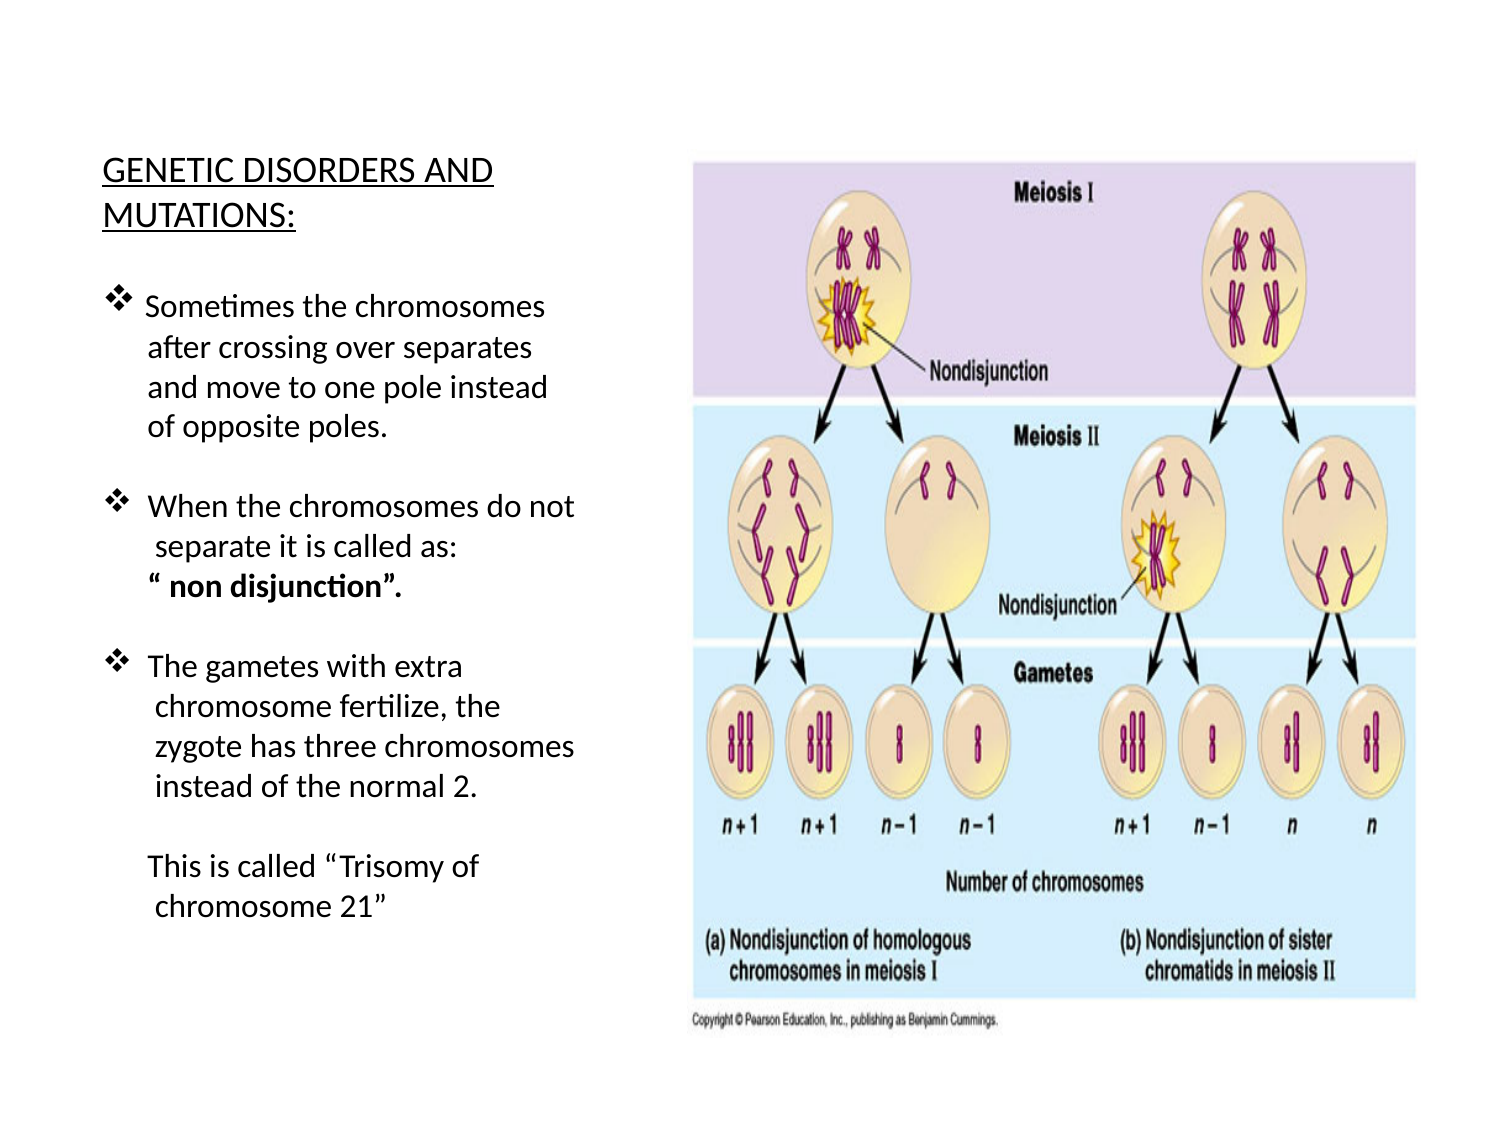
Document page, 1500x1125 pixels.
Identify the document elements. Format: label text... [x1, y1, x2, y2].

picture [687, 149, 1426, 1038]
text_box GENETIC DISORDERS AND MUTATIONS: Sometimes the chromosomes after crossing over separates and move to one pole instead of opposite poles. When the chromosomes do not separate it is called as: “ non disjunction”. The gametes with extra chromosome fertilize, the zygote has three chromosomes instead of the normal 2. This is called “Trisomy of chromosome 21” [87, 137, 613, 1011]
